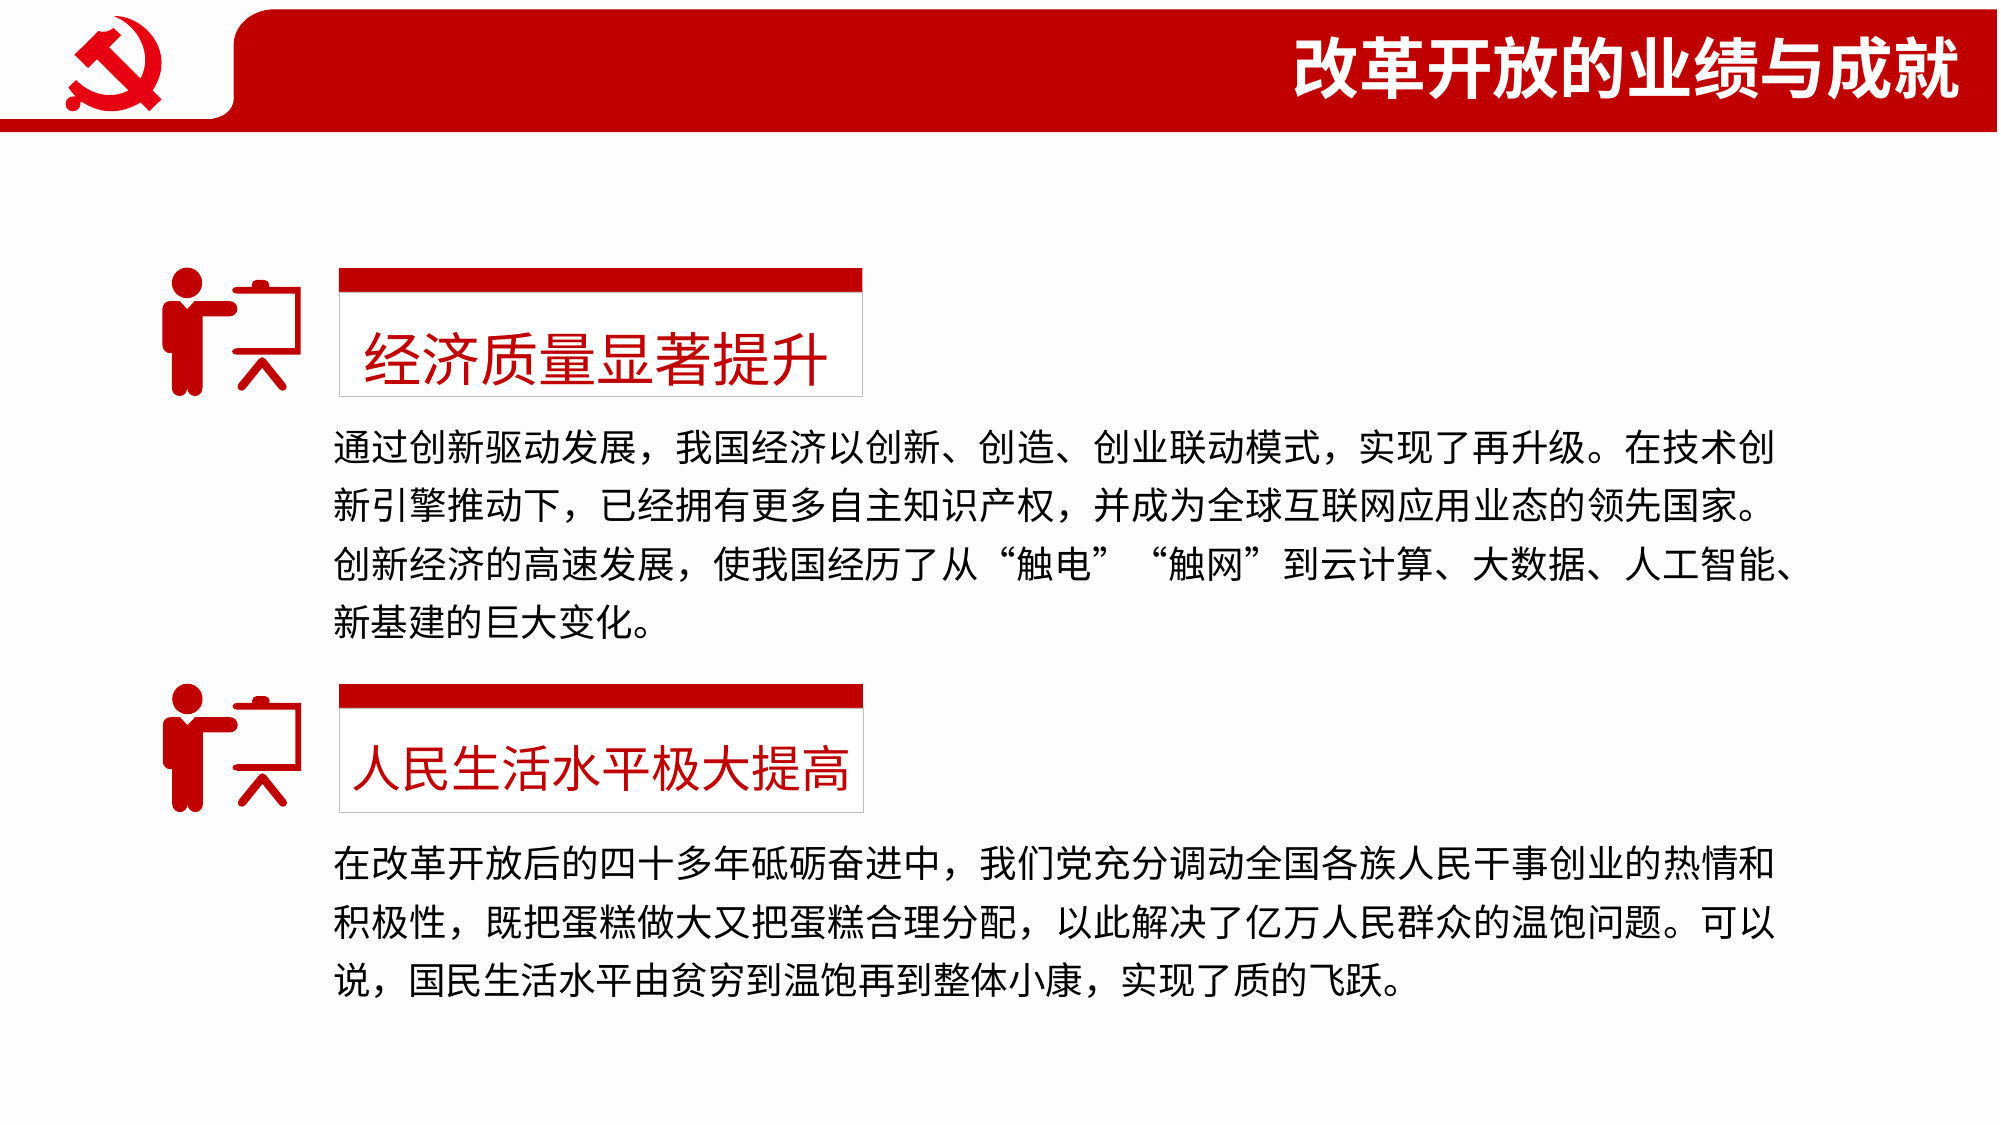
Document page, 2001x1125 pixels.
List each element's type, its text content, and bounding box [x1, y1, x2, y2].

text_box [338, 683, 864, 699]
text_box 通过创新驱动发展，我国经济以创新、创造、创业联动模式，实现了再升级。在技术创新引擎推动下，已经拥有更多自主知识产权，并成为全球互联网应用业态的领先国家。创新经济的高速发展，使我国经历了从“触电”“触网”到云计算、大数据、人工智能、新基建的巨大变化。 [318, 403, 1791, 652]
text_box [338, 807, 864, 813]
text_box 在改革开放后的四十多年砥砺奋进中，我们党充分调动全国各族人民干事创业的热情和积极性，既把蛋糕做大又把蛋糕合理分配，以此解决了亿万人民群众的温饱问题。可以说，国民生活水平由贫穷到温饱再到整体小康，实现了质的飞跃。 [318, 819, 1792, 1010]
text_box [338, 291, 346, 397]
text_box 人民生活水平极大提高 [334, 699, 889, 807]
text_box [338, 267, 863, 291]
text_box 经济质量显著提升 [346, 279, 901, 402]
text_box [162, 267, 301, 397]
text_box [163, 683, 301, 813]
